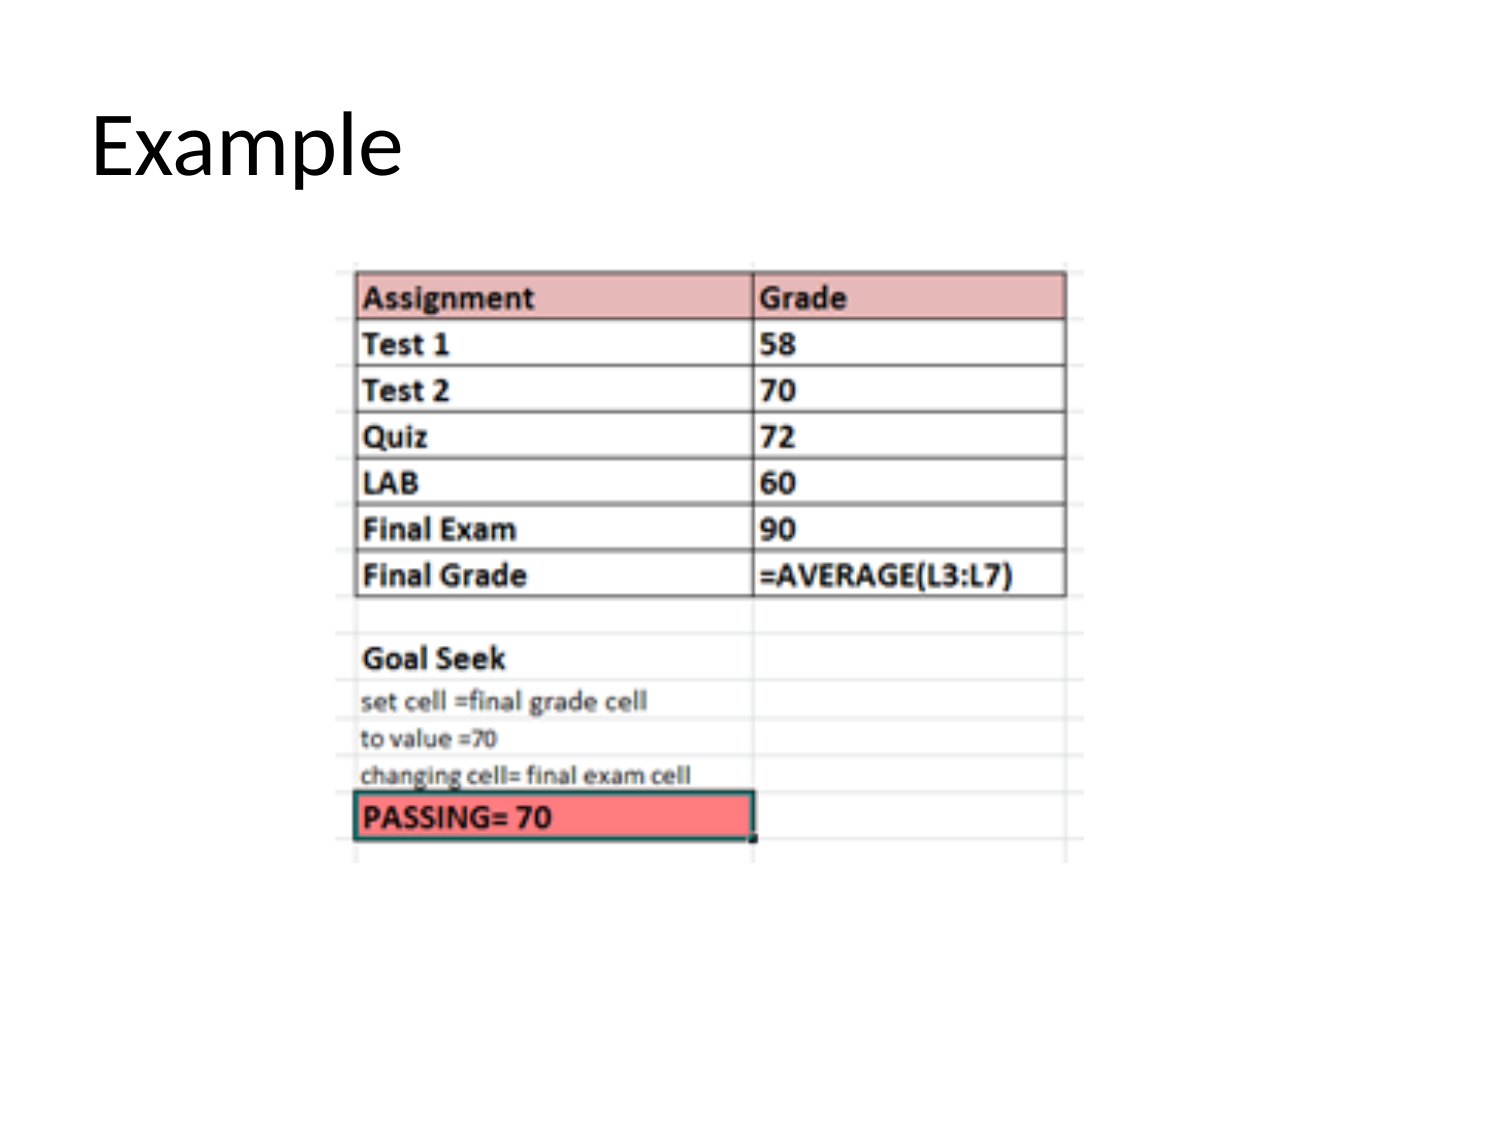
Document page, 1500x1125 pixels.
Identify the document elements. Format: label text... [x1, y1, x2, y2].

title Example [75, 45, 1425, 233]
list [334, 262, 1085, 863]
